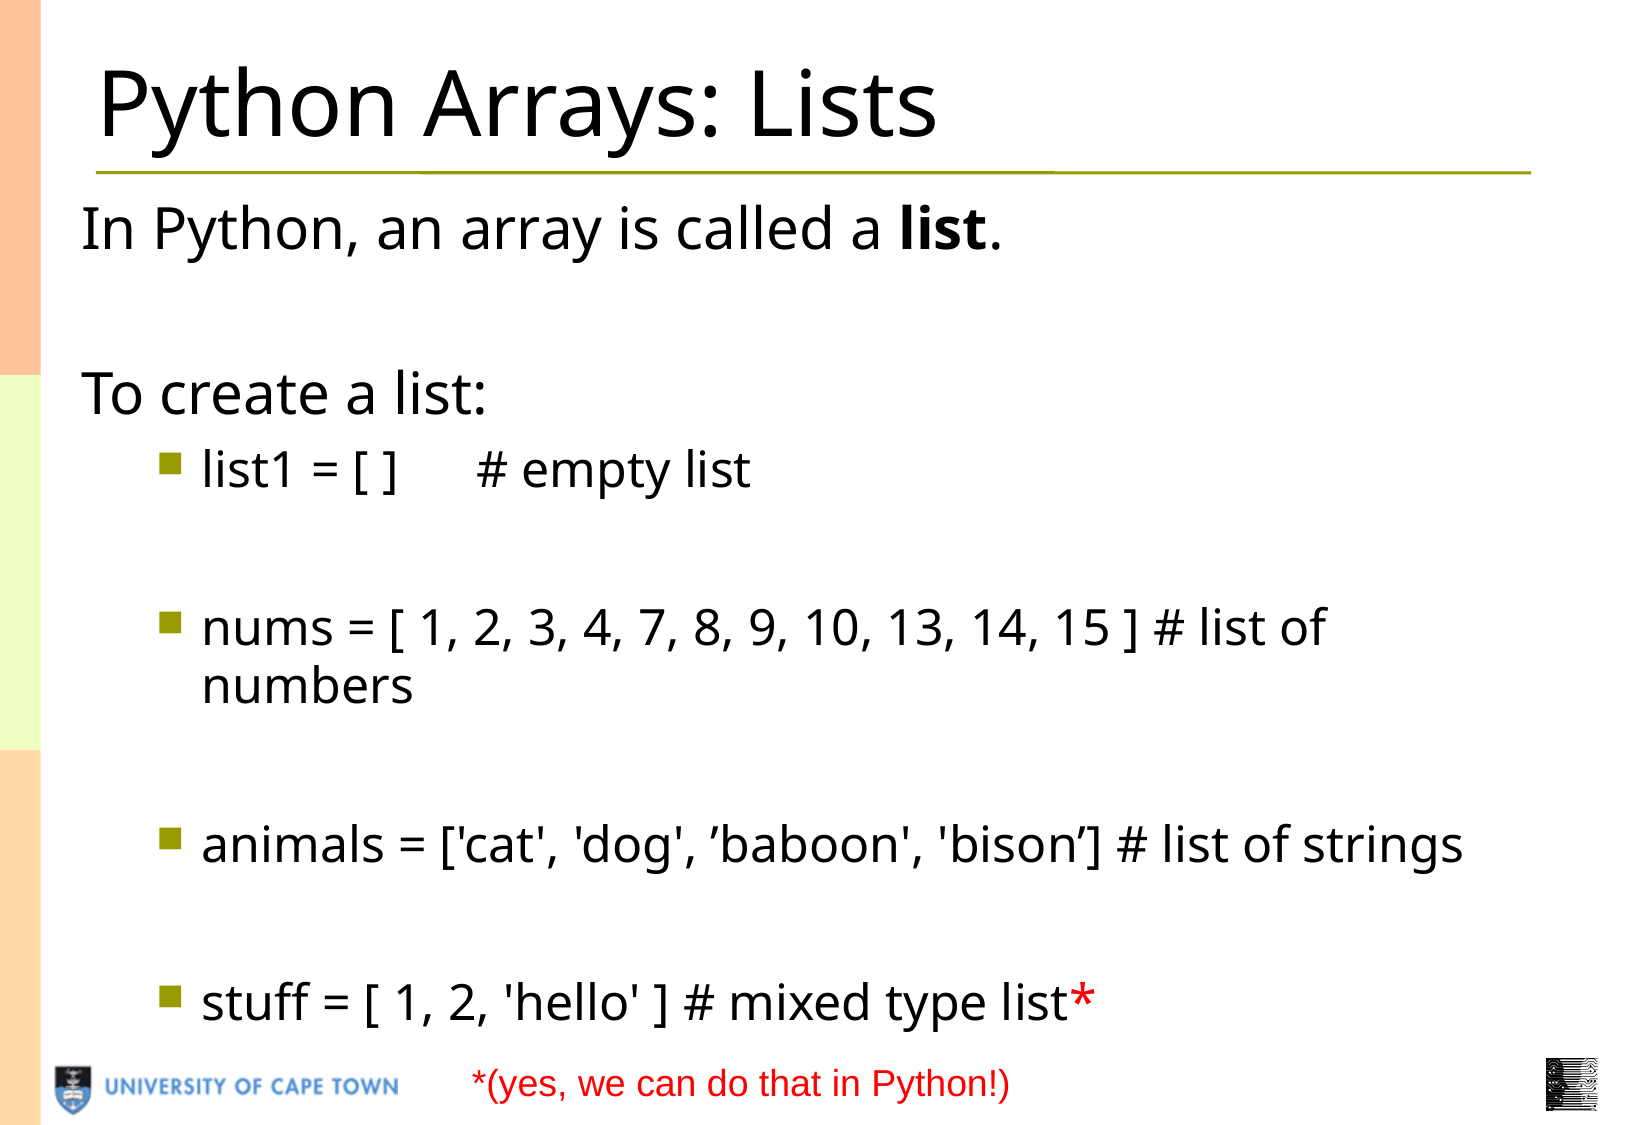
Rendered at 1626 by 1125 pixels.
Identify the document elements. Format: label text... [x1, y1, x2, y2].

picture [44, 1048, 398, 1125]
title Python Arrays: Lists [81, 21, 1543, 180]
picture [1546, 1058, 1598, 1111]
text_box *(yes, we can do that in Python!) [457, 1061, 1026, 1111]
list In Python, an array is called a list. To create a list: list1 = [ ] # empty list nums = [ 1, 2, 3, 4, 7, 8, 9, 10, 13, 14, 15 ] # list of numbers animals = ['cat', 'dog', ’baboon', 'bison’] # list of strings stuff = [ 1, 2, 'hello' ] # mixed type list* [81, 196, 1543, 991]
